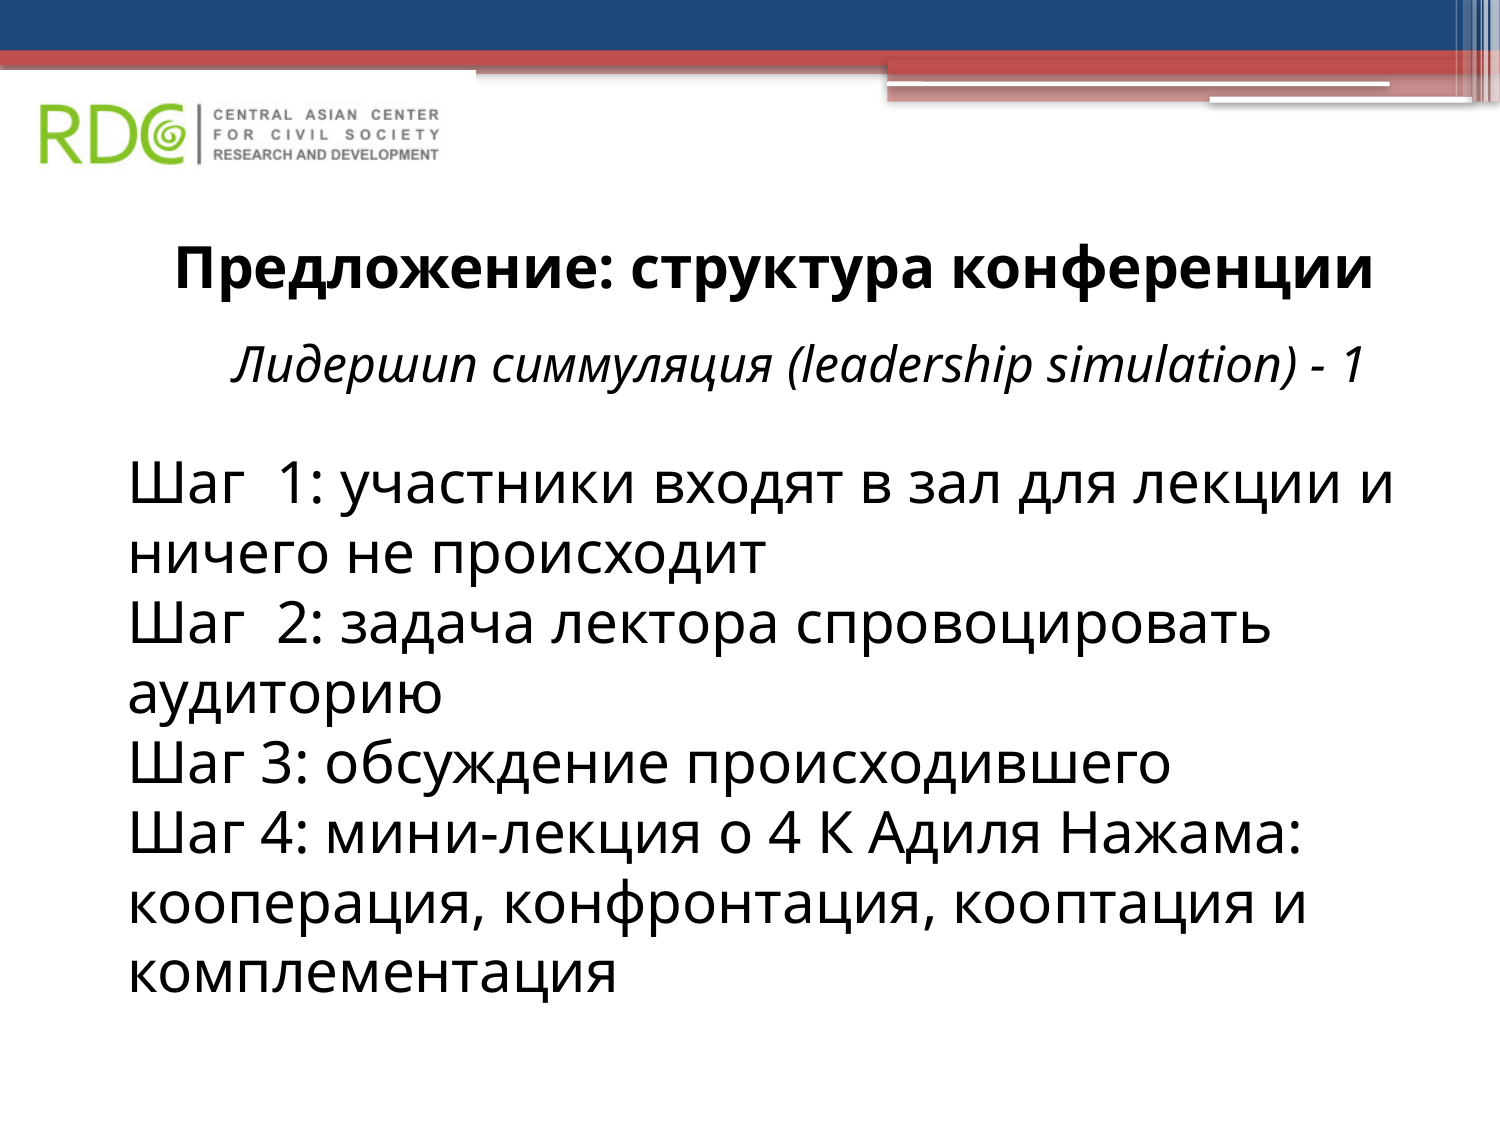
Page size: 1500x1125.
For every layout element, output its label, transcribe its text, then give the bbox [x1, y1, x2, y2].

text_box Шаг 1: участники входят в зал для лекции и ничего не происходит Шаг 2: задача лектора спровоцировать аудиторию Шаг 3: обсуждение происходившего Шаг 4: мини-лекция о 4 К Адиля Нажама: кооперация, конфронтация, кооптация и комплементация [112, 437, 1463, 968]
text_box Лидершип симмуляция (leadership simulation) - 1 [125, 312, 1475, 413]
title Предложение: структура конференции [99, 162, 1450, 368]
picture [0, 70, 477, 216]
